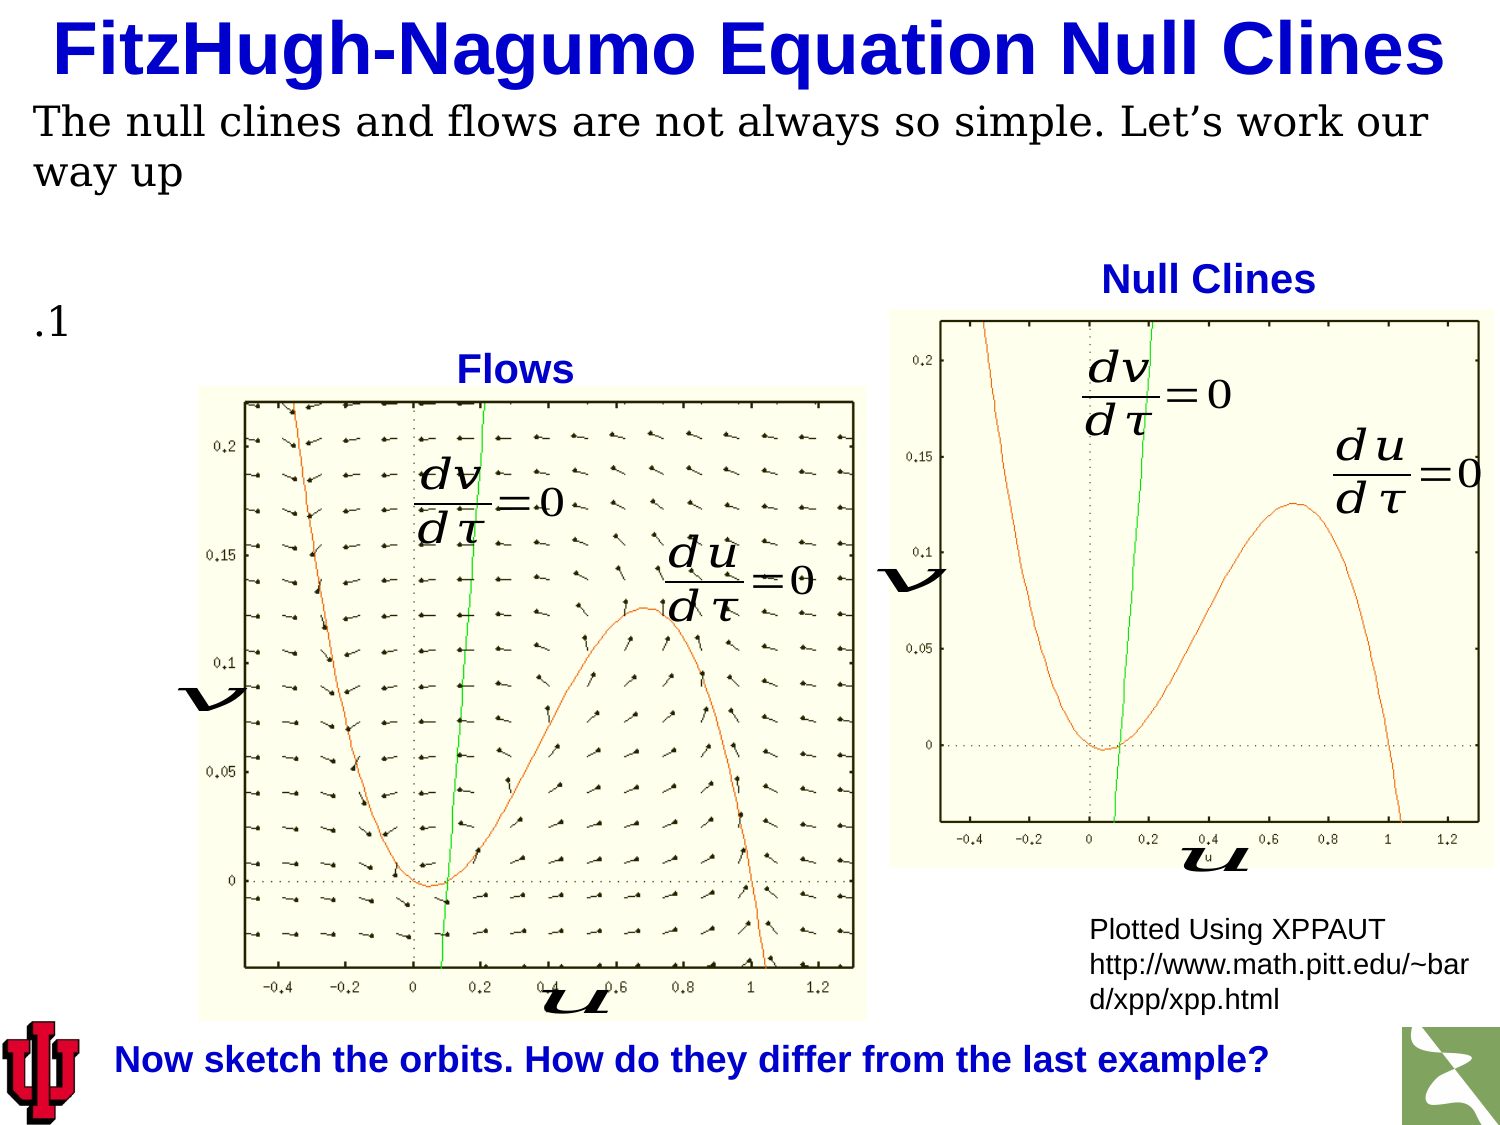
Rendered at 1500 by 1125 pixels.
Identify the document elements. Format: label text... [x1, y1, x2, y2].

picture [0, 1020, 80, 1125]
picture [198, 386, 867, 1021]
title FitzHugh-Nagumo Equation Null Clines [0, 0, 1500, 90]
text_box Flows [441, 334, 590, 384]
picture [1402, 1027, 1500, 1125]
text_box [889, 243, 1494, 868]
text_box Now sketch the orbits. How do they differ from the last example? [99, 1027, 1330, 1088]
text_box Plotted Using XPPAUT http://www.math.pitt.edu/~bard/xpp/xpp.html [1074, 903, 1500, 1023]
